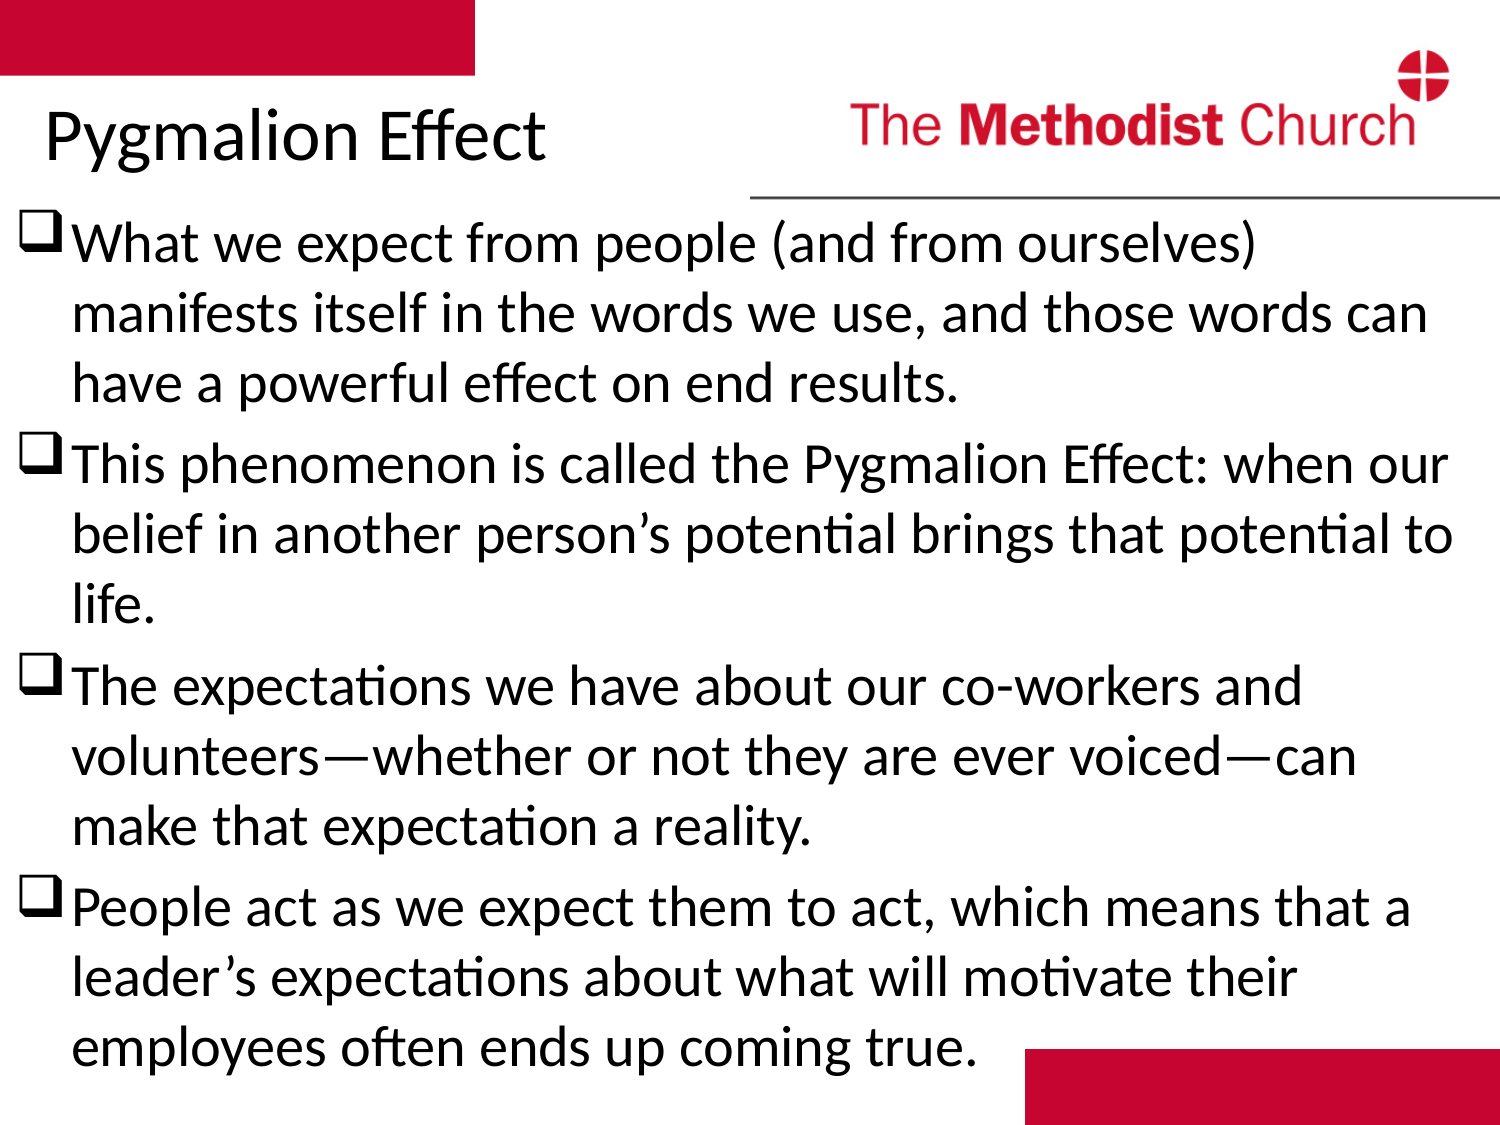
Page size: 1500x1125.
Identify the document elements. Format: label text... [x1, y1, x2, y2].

picture [750, 0, 1500, 216]
title Pygmalion Effect [29, 78, 1380, 180]
list What we expect from people (and from ourselves) manifests itself in the words we use, and those words can have a powerful effect on end results. This phenomenon is called the Pygmalion Effect: when our belief in another person’s potential brings that potential to life. The expectations we have about our co-workers and volunteers—whether or not they are ever voiced—can make that expectation a reality. People act as we expect them to act, which means that a leader’s expectations about what will motivate their employees often ends up coming true. [0, 196, 1471, 1035]
